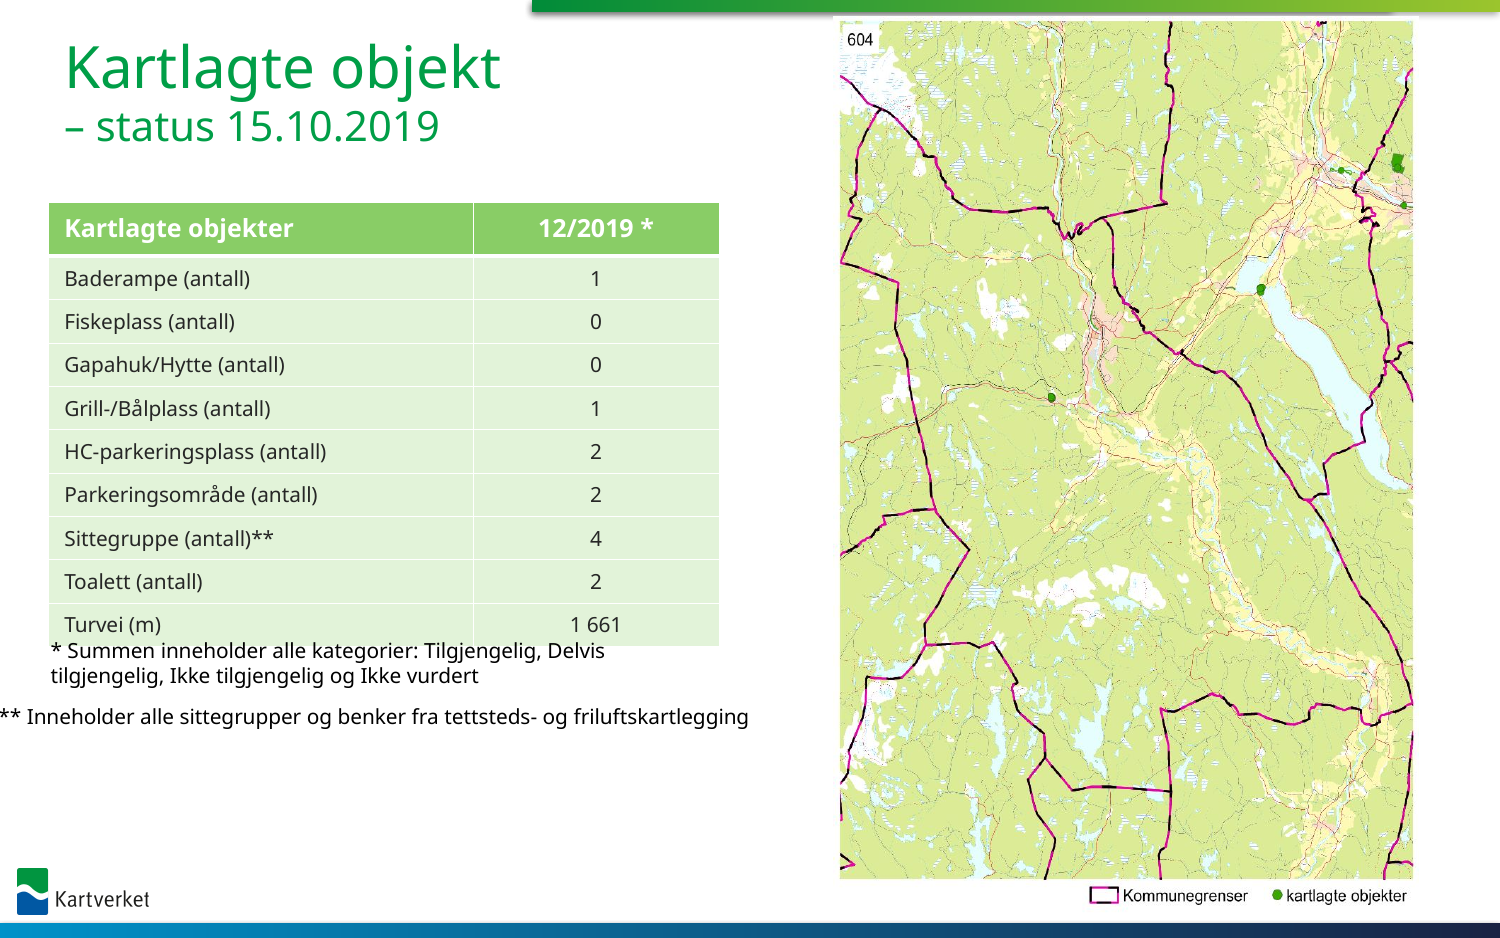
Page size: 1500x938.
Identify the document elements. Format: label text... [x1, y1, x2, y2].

table_header 12/2019 * [474, 203, 719, 254]
table_cell 0 [474, 300, 719, 343]
table_cell Grill-/Bålplass (antall) [49, 387, 473, 429]
table_cell Toalett (antall) [49, 560, 473, 603]
text_box Kartlagte objekt – status 15.10.2019 [49, 26, 828, 158]
text_box * Summen inneholder alle kategorier: Tilgjengelig, Delvis tilgjengelig, Ikke tilgjengelig og Ikke vurdert [35, 630, 721, 696]
table_cell 2 [474, 560, 719, 603]
text_box Kartlagte objekt – status 15.10.2019 [1424, 26, 1431, 158]
table_cell Gapahuk/Hytte (antall) [49, 344, 473, 386]
table_cell 1 [474, 258, 719, 299]
table_cell 1 661 [474, 604, 719, 630]
table_cell 2 [474, 474, 719, 516]
table_cell Baderampe (antall) [49, 258, 473, 299]
table_cell 4 [474, 517, 719, 559]
table_cell Parkeringsområde (antall) [49, 474, 473, 516]
table_cell Fiskeplass (antall) [49, 300, 473, 343]
table_header Kartlagte objekter [49, 203, 473, 254]
table_cell Sittegruppe (antall)** [49, 517, 473, 559]
table_cell 0 [474, 344, 719, 386]
table_cell 1 [474, 387, 719, 429]
table_cell HC-parkeringsplass (antall) [49, 430, 473, 473]
table_cell Turvei (m) [49, 604, 473, 630]
picture [833, 16, 1419, 913]
table_cell 2 [474, 430, 719, 473]
text_box ** Inneholder alle sittegrupper og benker fra tettsteds- og friluftskartlegging [0, 696, 765, 736]
